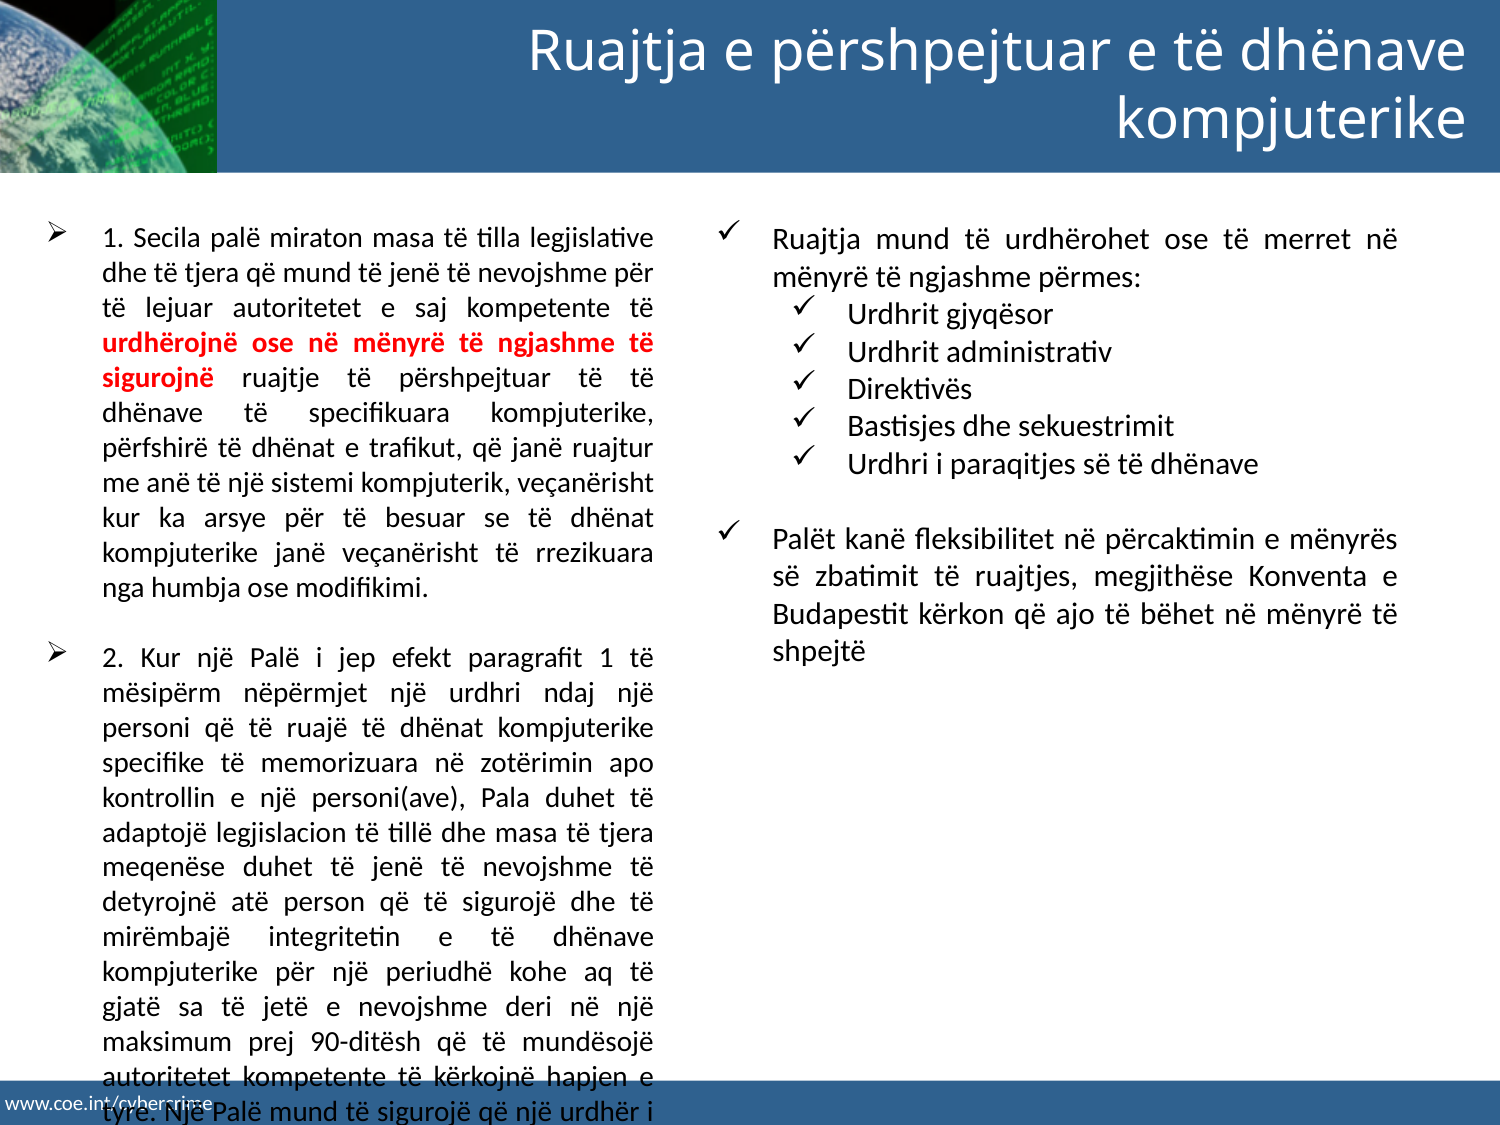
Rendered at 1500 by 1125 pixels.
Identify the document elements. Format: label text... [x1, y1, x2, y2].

text_box Ruajtja e përshpejtuar e të dhënave kompjuterike [230, 7, 1483, 157]
text_box 1. Secila palë miraton masa të tilla legjislative dhe të tjera që mund të jenë të nevojshme për të lejuar autoritetet e saj kompetente të urdhërojnë ose në mënyrë të ngjashme të sigurojnë ruajtje të përshpejtuar të të dhënave të specifikuara kompjuterike, përfshirë të dhënat e trafikut, që janë ruajtur me anë të një sistemi kompjuterik, veçanërisht kur ka arsye për të besuar se të dhënat kompjuterike janë veçanërisht të rrezikuara nga humbja ose modifikimi. 2. Kur një Palë i jep efekt paragrafit 1 të mësipërm nëpërmjet një urdhri ndaj një personi që të ruajë të dhënat kompjuterike specifike të memorizuara në zotërimin apo kontrollin e një personi(ave), Pala duhet të adaptojë legjislacion të tillë dhe masa të tjera meqenëse duhet të jenë të nevojshme të detyrojnë atë person që të sigurojë dhe të mirëmbajë integritetin e të dhënave kompjuterike për një periudhë kohe aq të gjatë sa të jetë e nevojshme deri në një maksimum prej 90-ditësh që të mundësojë autoritetet kompetente të kërkojnë hapjen e tyre. Një Palë mund të sigurojë që një urdhër i tillë të rinovohet herë pas here. [31, 211, 670, 1125]
picture [0, 0, 217, 173]
text_box Ruajtja mund të urdhërohet ose të merret në mënyrë të ngjashme përmes: Urdhrit gjyqësor Urdhrit administrativ Direktivës Bastisjes dhe sekuestrimit Urdhri i paraqitjes së të dhënave Palët kanë fleksibilitet në përcaktimin e mënyrës së zbatimit të ruajtjes, megjithëse Konventa e Budapestit kërkon që ajo të bëhet në mënyrë të shpejtë [701, 211, 1414, 676]
